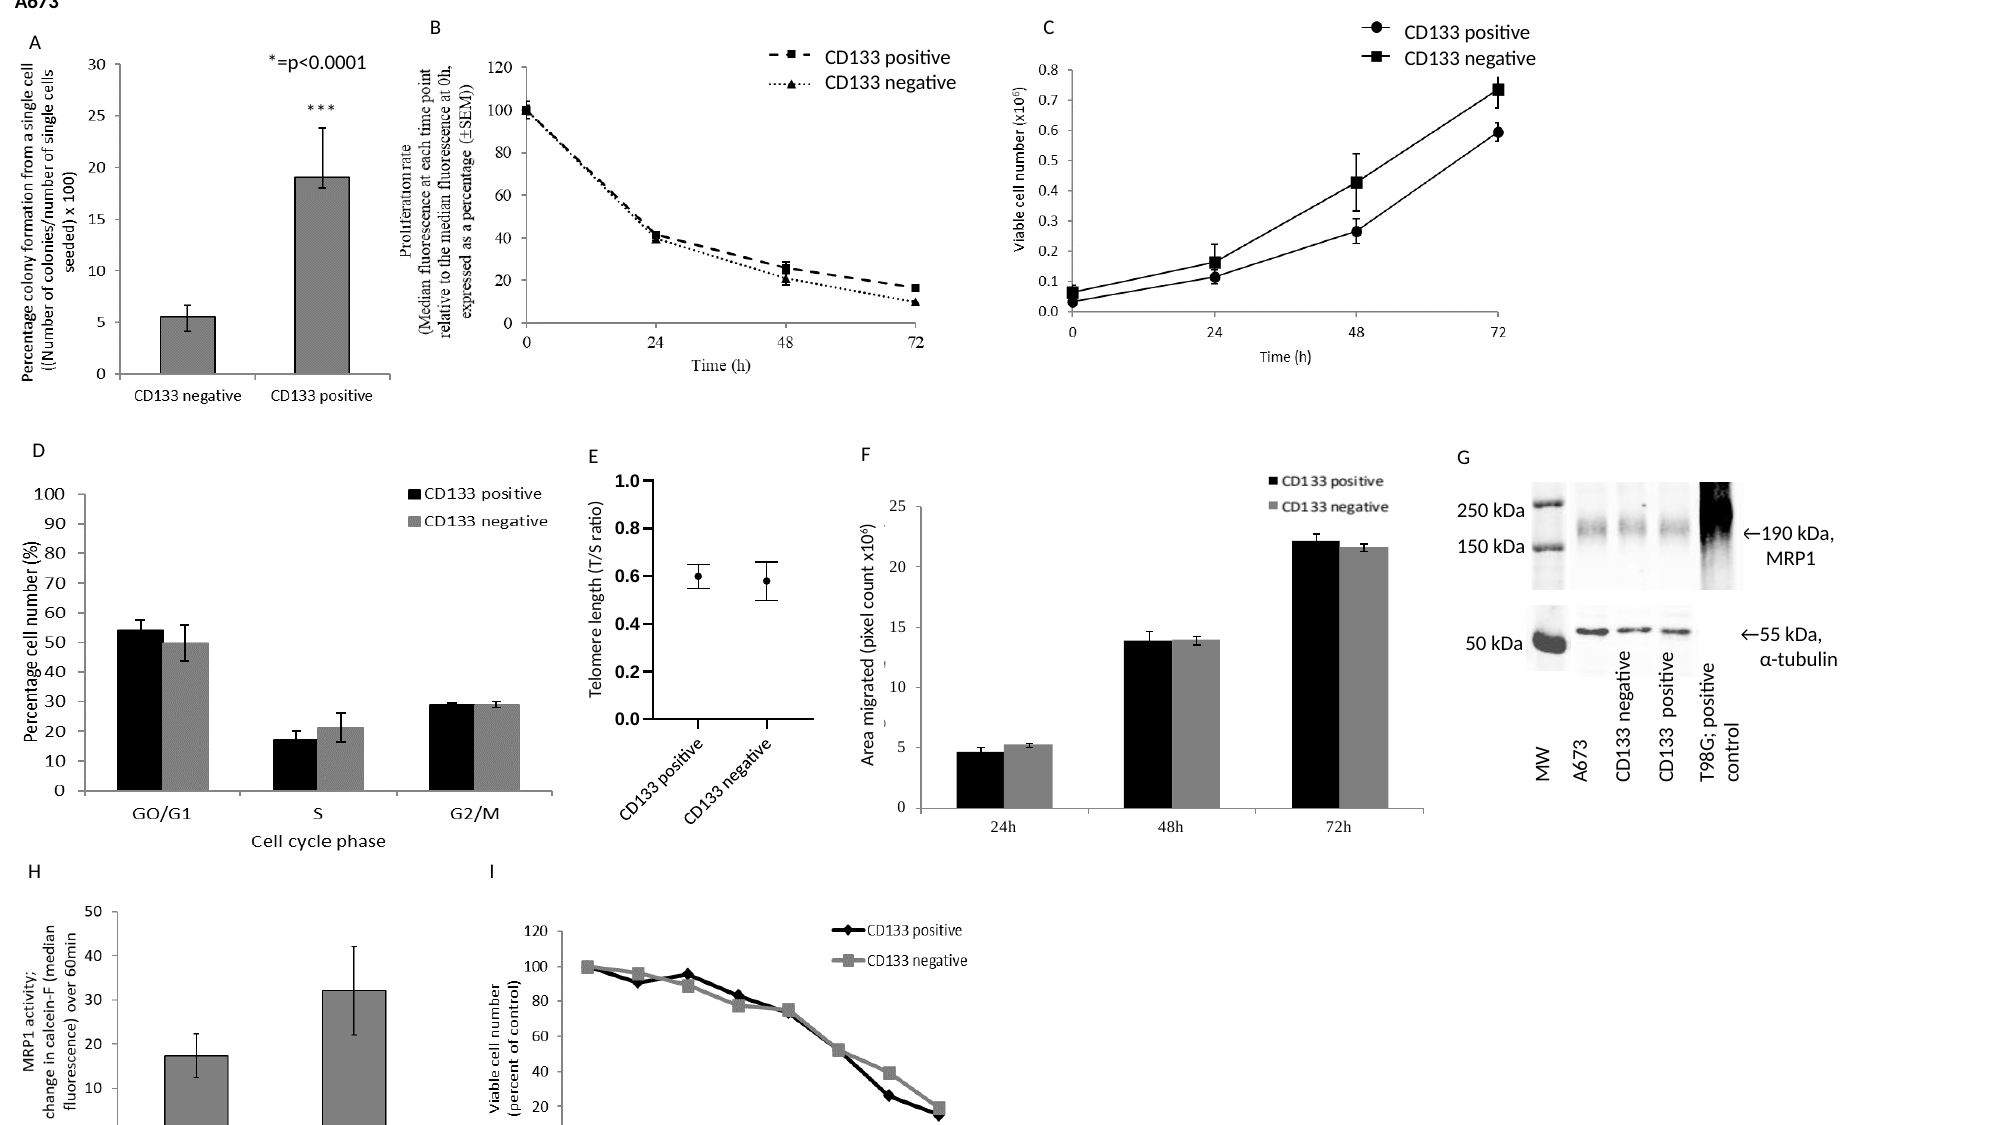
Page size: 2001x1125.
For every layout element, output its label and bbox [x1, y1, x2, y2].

text_box [0, 0, 1969, 1125]
